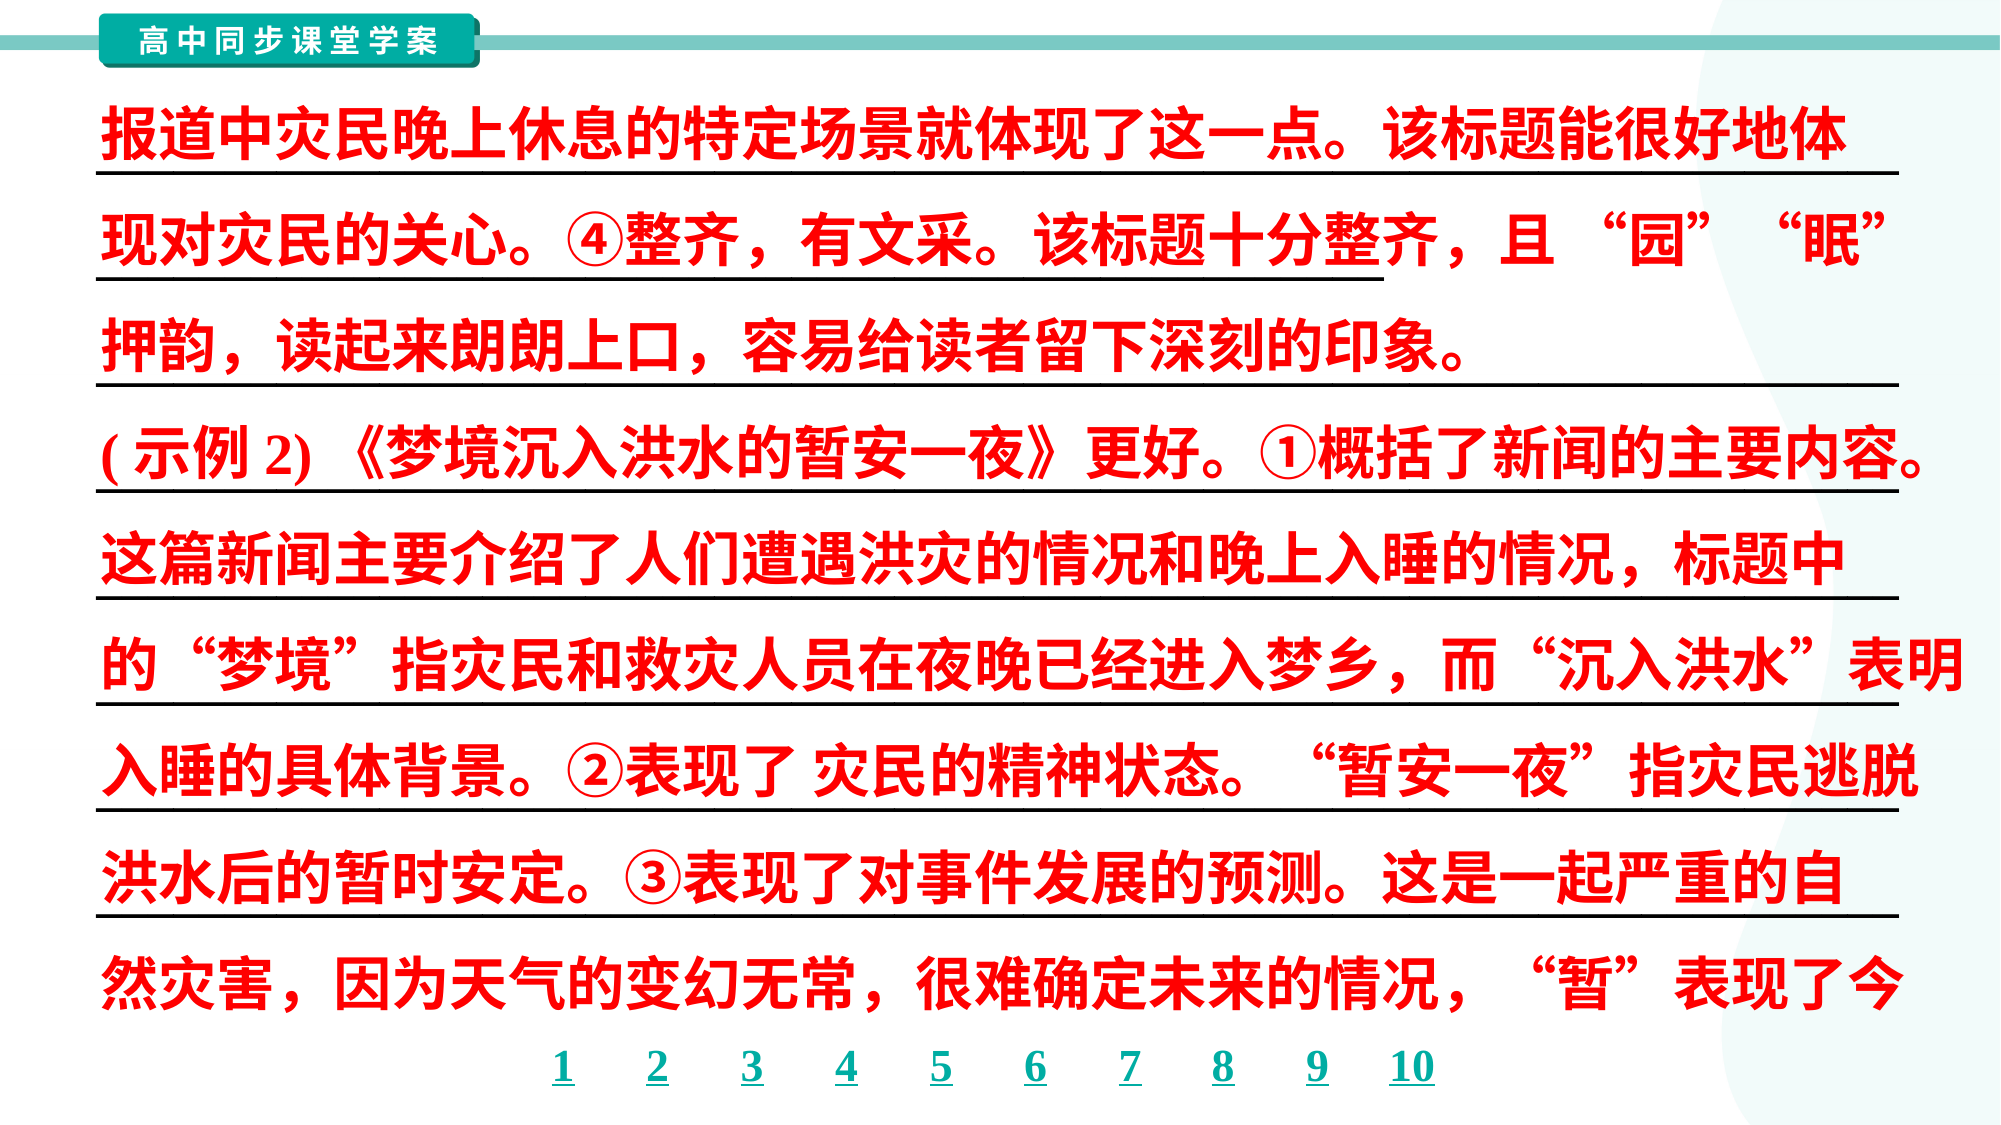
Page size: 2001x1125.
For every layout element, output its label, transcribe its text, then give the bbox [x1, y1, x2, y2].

text_box 报道中灾民晚上休息的特定场景就体现了这一点。该标题能很好地体 现对灾民的关心。④整齐，有文采。该标题十分整齐，且 “园”“眠” 押韵，读起来朗朗上口，容易给读者留下深刻的印象。 (示例2)《梦境沉入洪水的暂安一夜》更好。①概括了新闻的主要内容。 这篇新闻主要介绍了人们遭遇洪灾的情况和晚上入睡的情况，标题中 的“梦境”指灾民和救灾人员在夜晚已经进入梦乡，而“沉入洪水”表明 入睡的具体背景。②表现了 灾民的精神状态。“暂安一夜”指灾民逃脱 洪水后的暂时安定。③表现了对事件发展的预测。这是一起严重的自 然灾害，因为天气的变幻无常，很难确定未来的情况，“暂”表现了今 [100, 60, 1899, 64]
picture [0, 0, 2000, 1125]
text_box ________________________________________________________________________________________________________________________ ____________________________________________________________________________________________________________________________________________________________________________________________________________________________________________________________________________________________________________________________________________________________________________________________________________________________________ [81, 64, 1918, 1017]
